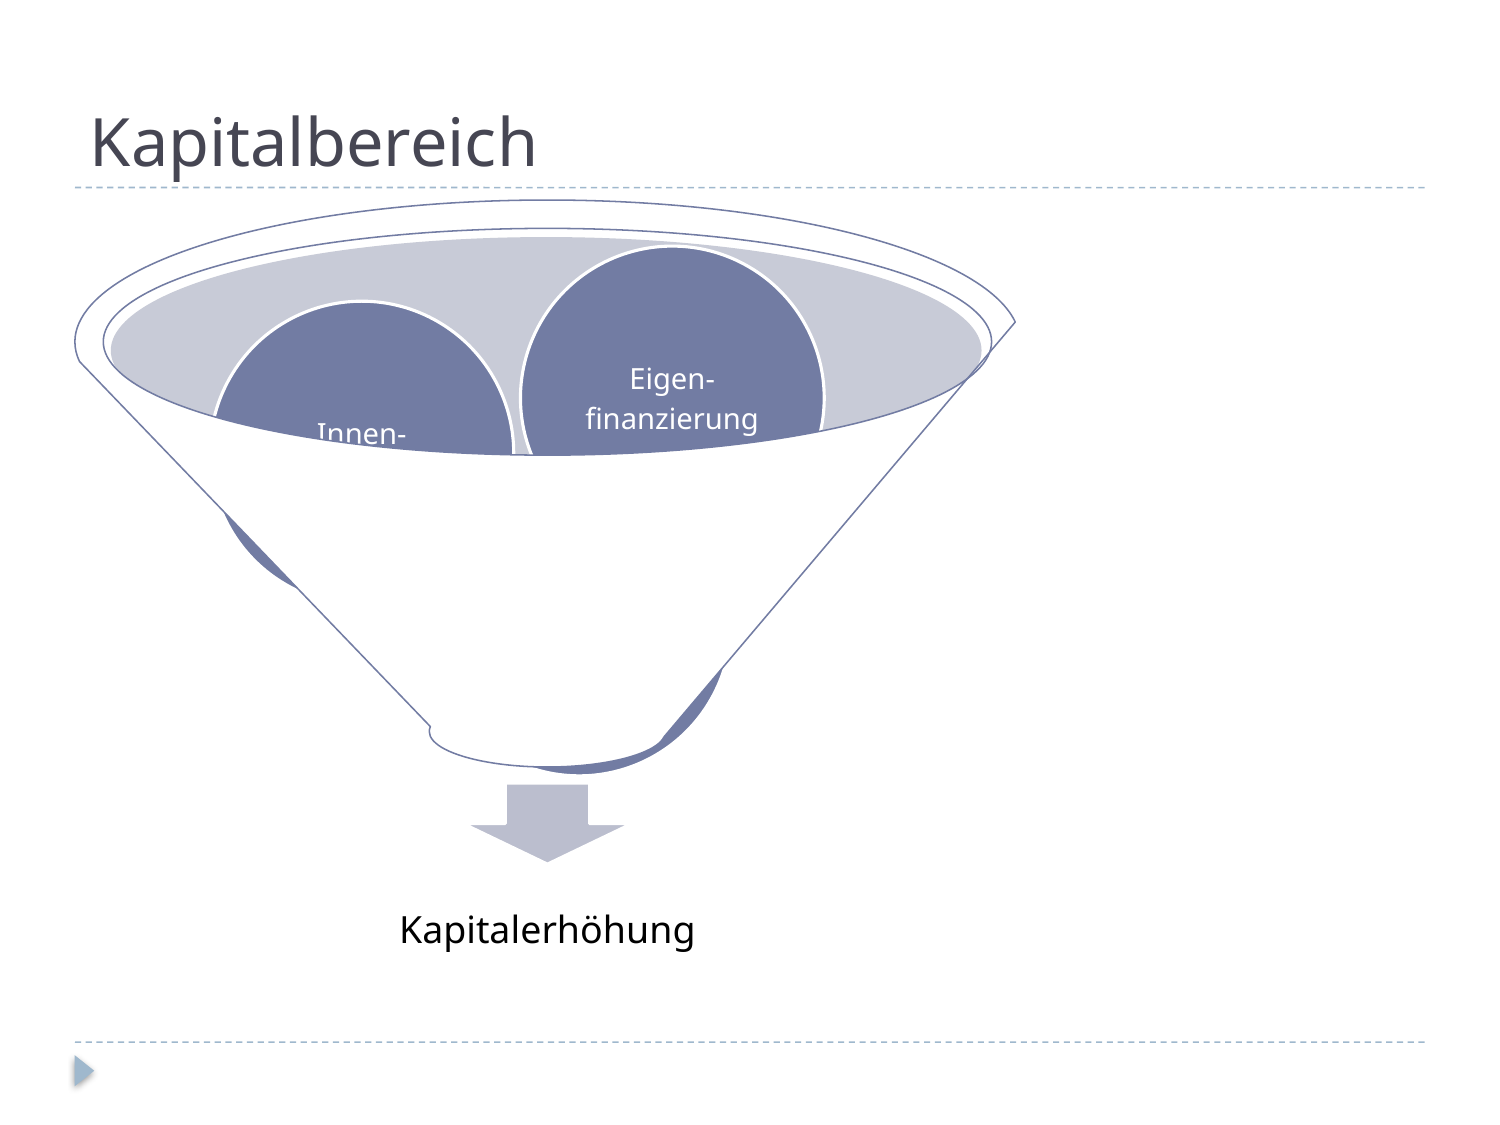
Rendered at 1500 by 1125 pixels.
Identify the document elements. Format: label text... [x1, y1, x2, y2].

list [74, 199, 1426, 1011]
title Kapitalbereich [75, 24, 1425, 188]
